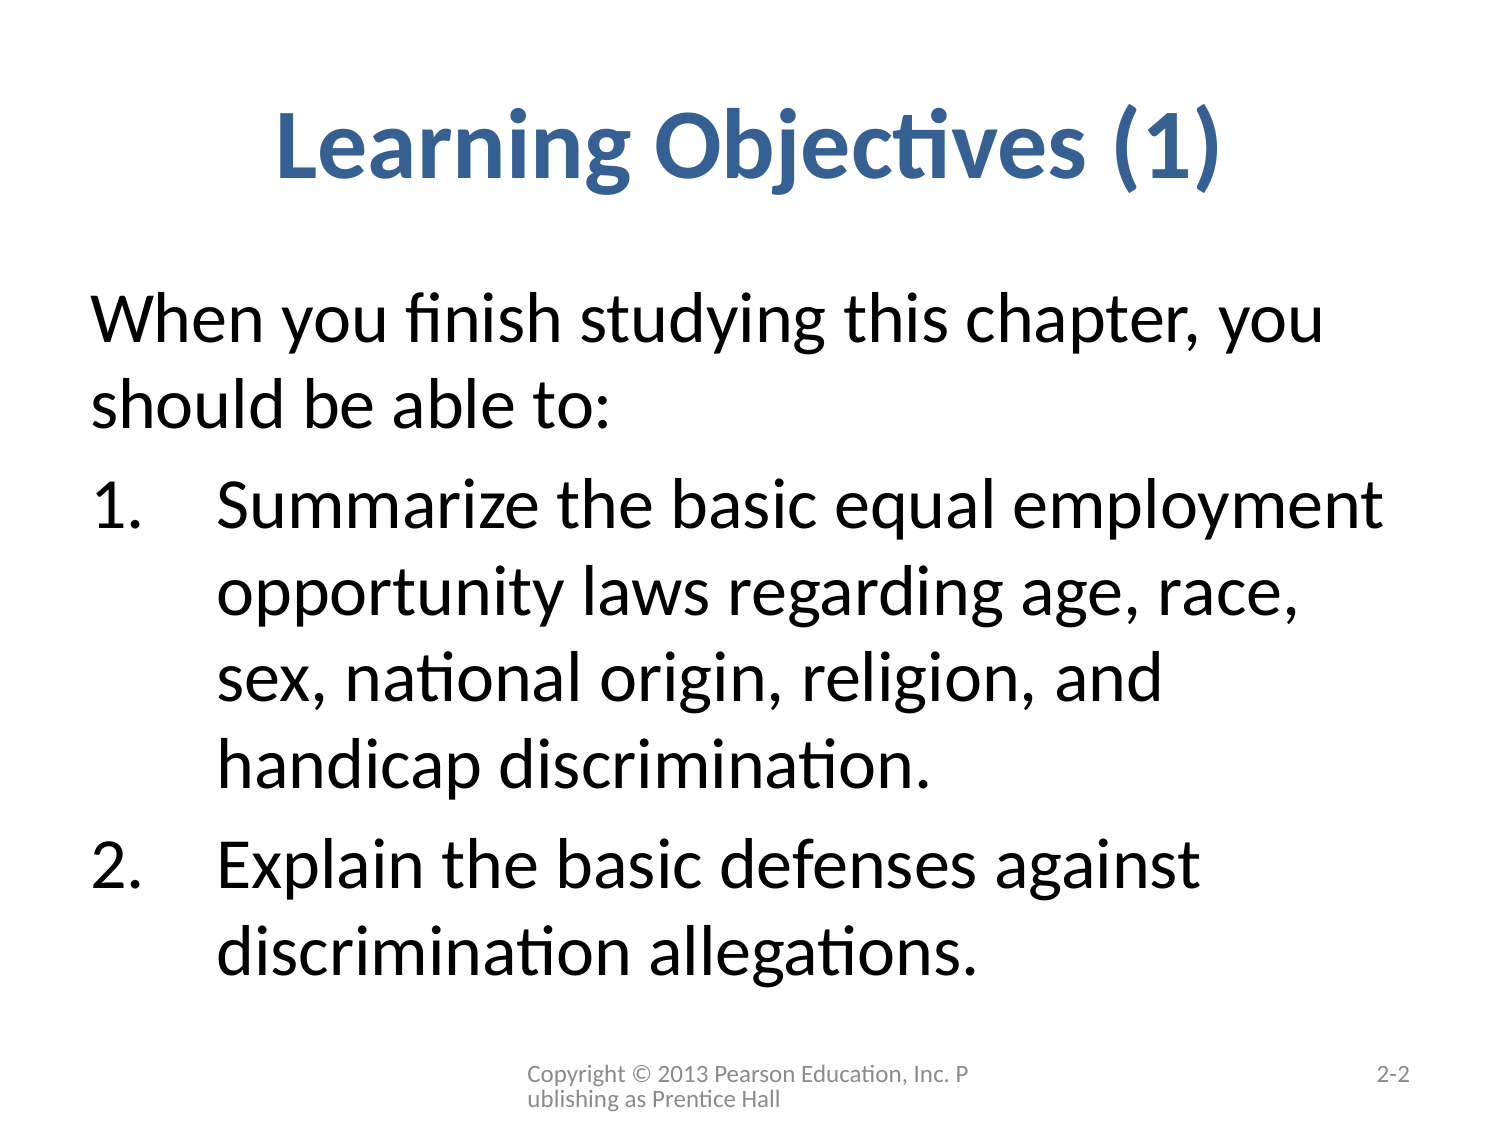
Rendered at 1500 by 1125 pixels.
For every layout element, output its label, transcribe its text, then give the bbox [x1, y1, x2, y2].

slide_number 2-2 [1074, 1042, 1425, 1103]
footer Copyright © 2013 Pearson Education, Inc. Publishing as Prentice Hall [512, 1042, 988, 1103]
title Learning Objectives (1) [75, 45, 1425, 233]
list When you finish studying this chapter, you should be able to: Summarize the basic equal employment opportunity laws regarding age, race, sex, national origin, religion, and handicap discrimination. Explain the basic defenses against discrimination allegations. [75, 262, 1425, 1005]
